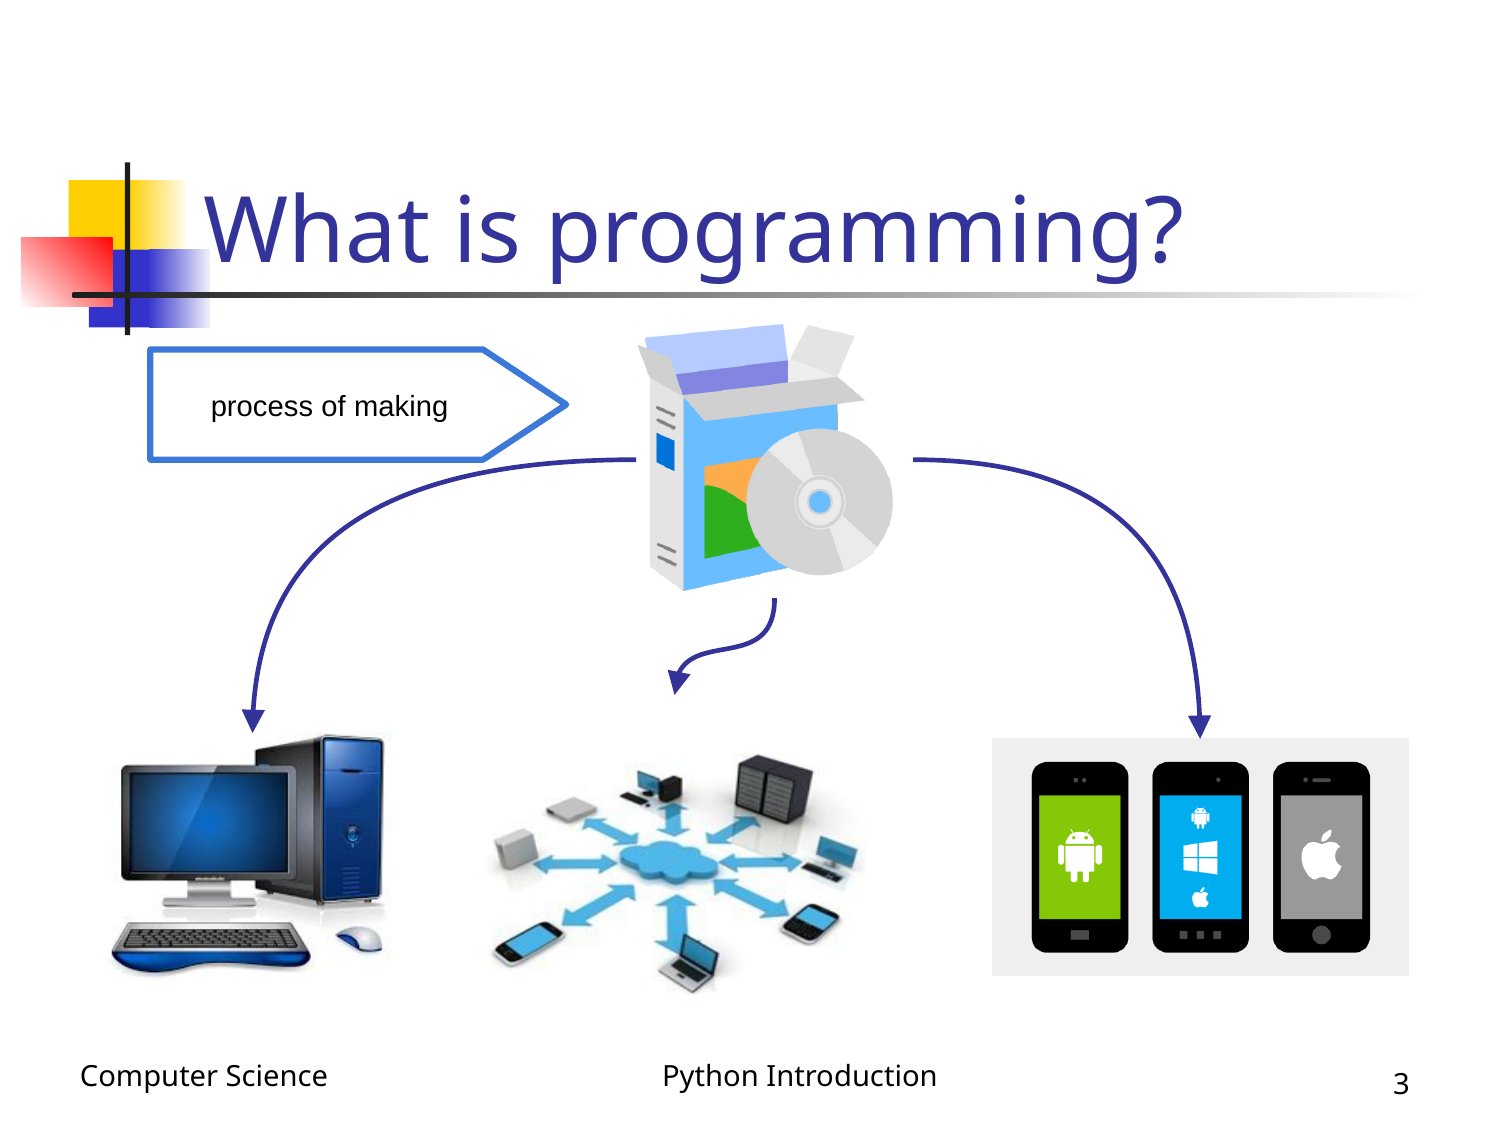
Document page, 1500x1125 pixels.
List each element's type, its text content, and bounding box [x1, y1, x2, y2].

picture [69, 732, 436, 982]
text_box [912, 459, 1201, 740]
picture [991, 738, 1409, 976]
slide_number ‹#› [1112, 1037, 1425, 1113]
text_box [252, 459, 637, 734]
title What is programming? [188, 101, 1468, 289]
picture [635, 320, 914, 599]
picture [466, 694, 883, 1055]
text_box process of making [195, 372, 474, 437]
text_box [150, 349, 567, 460]
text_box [675, 596, 774, 697]
